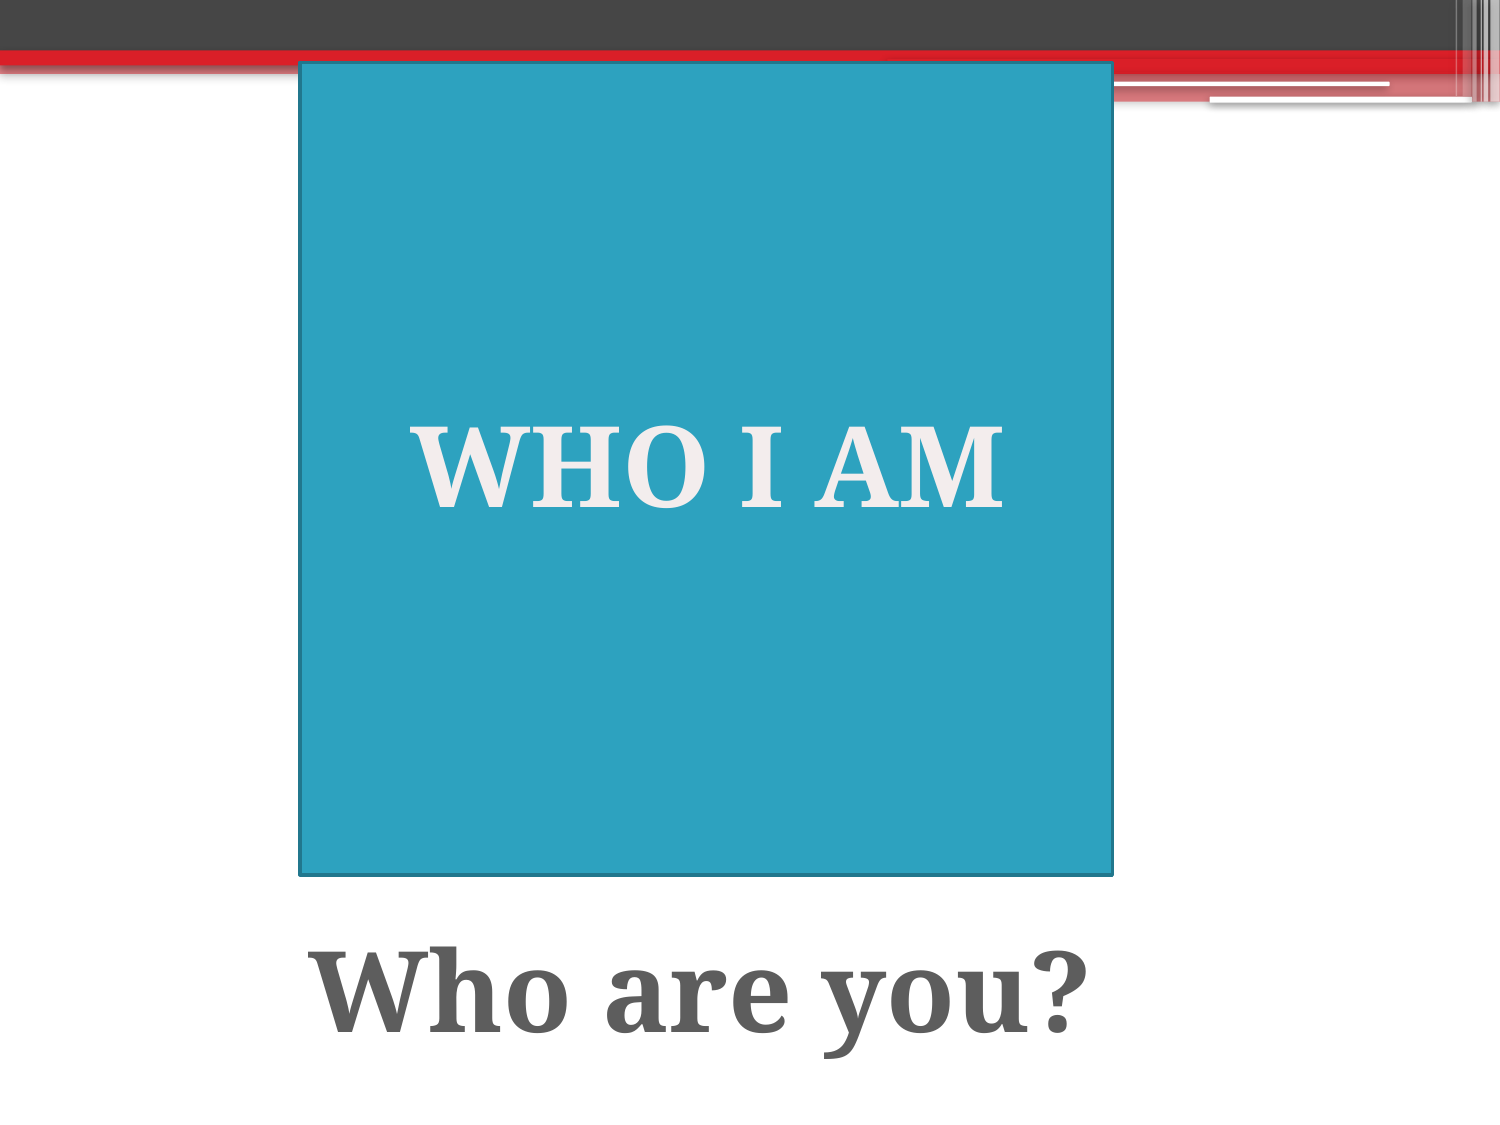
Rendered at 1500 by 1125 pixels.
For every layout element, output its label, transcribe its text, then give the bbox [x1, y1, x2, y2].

text_box Who are you? [293, 912, 1109, 1063]
text_box [298, 61, 1114, 876]
text_box WHO I AM [394, 387, 1022, 538]
